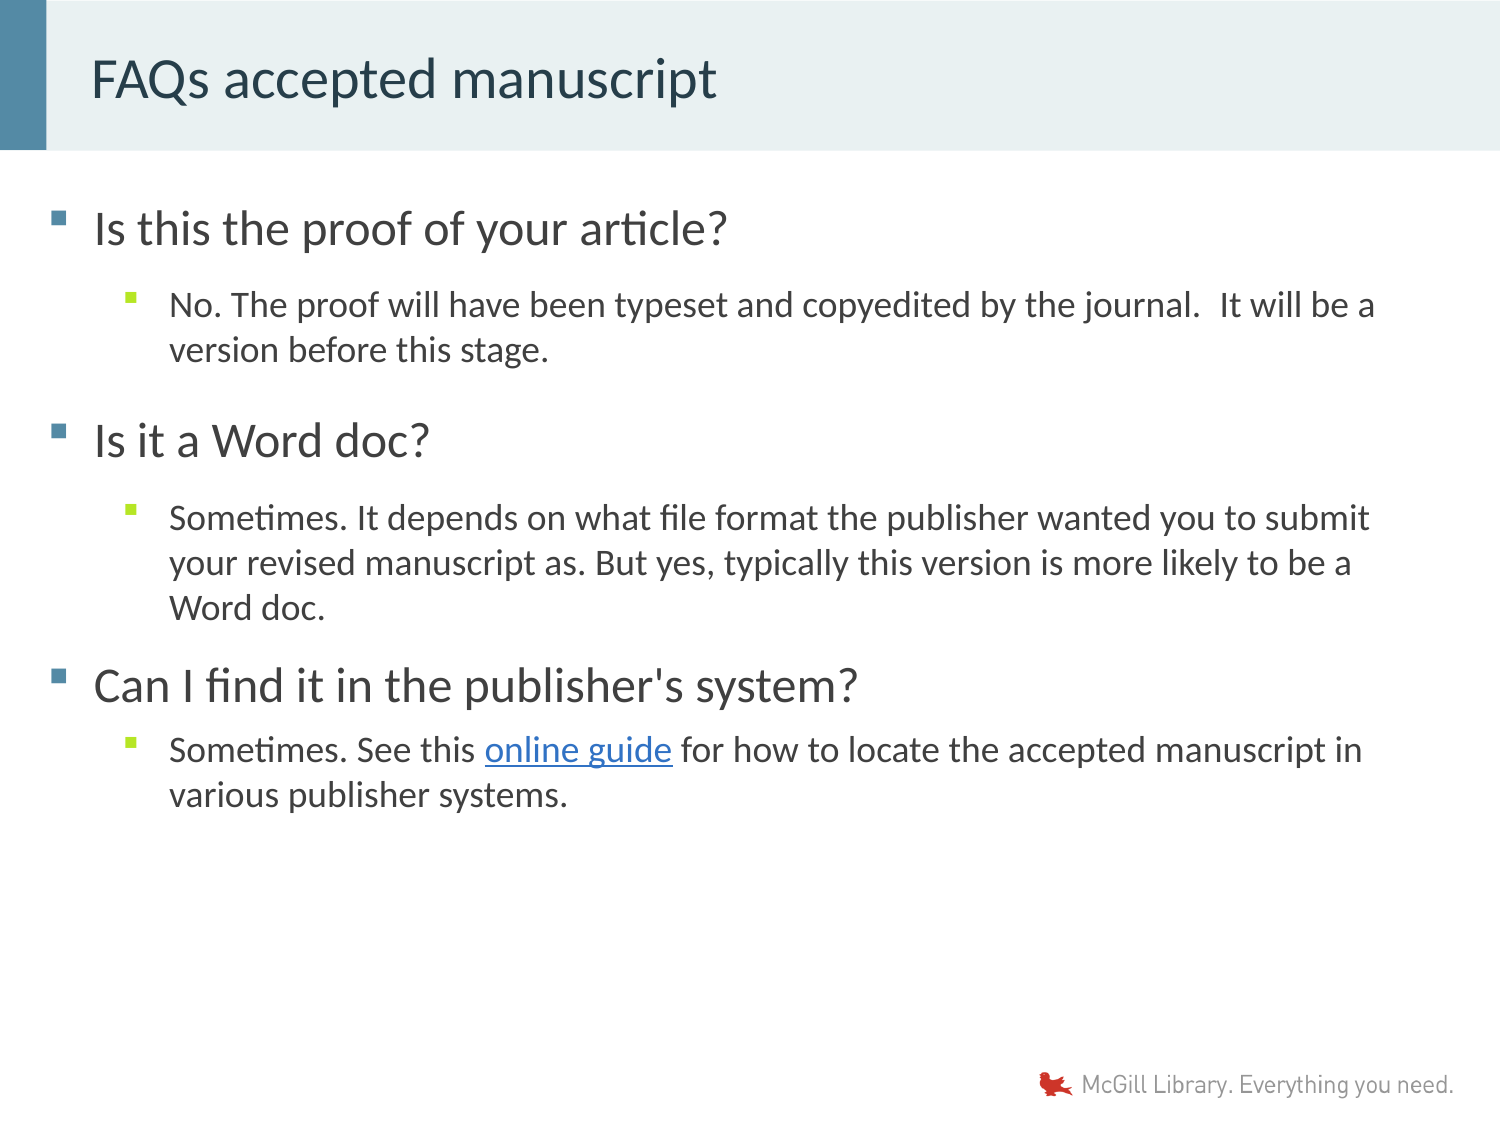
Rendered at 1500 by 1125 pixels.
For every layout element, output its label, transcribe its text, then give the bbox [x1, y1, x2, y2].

picture [1076, 1070, 1458, 1102]
picture [1037, 1070, 1075, 1098]
list Is this the proof of your article? No. The proof will have been typeset and copyedited by the journal. It will be a version before this stage. Is it a Word doc? Sometimes. It depends on what file format the publisher wanted you to submit your revised manuscript as. But yes, typically this version is more likely to be a Word doc. Can I find it in the publisher's system? Sometimes. See this online guide for how to locate the accepted manuscript in various publisher systems. [2, 149, 1458, 1021]
title FAQs accepted manuscript [46, 0, 1500, 150]
